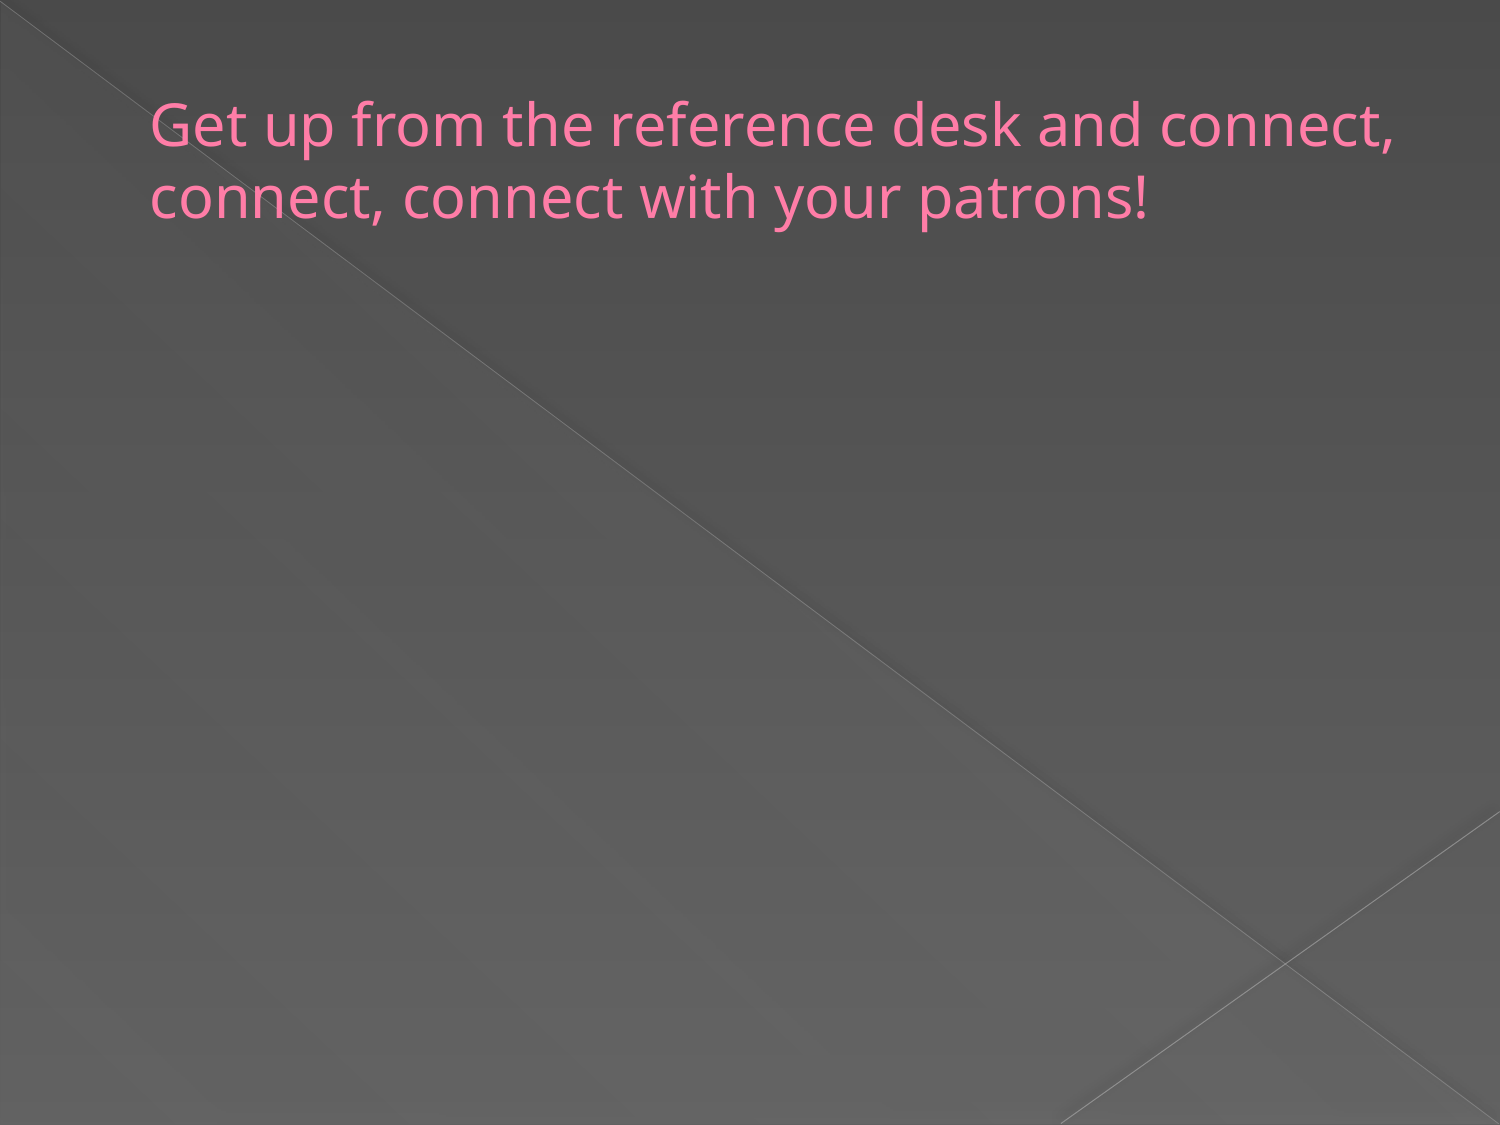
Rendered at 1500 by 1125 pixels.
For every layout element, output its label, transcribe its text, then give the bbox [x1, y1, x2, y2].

title Get up from the reference desk and connect, connect, connect with your patrons! [75, 43, 1425, 274]
